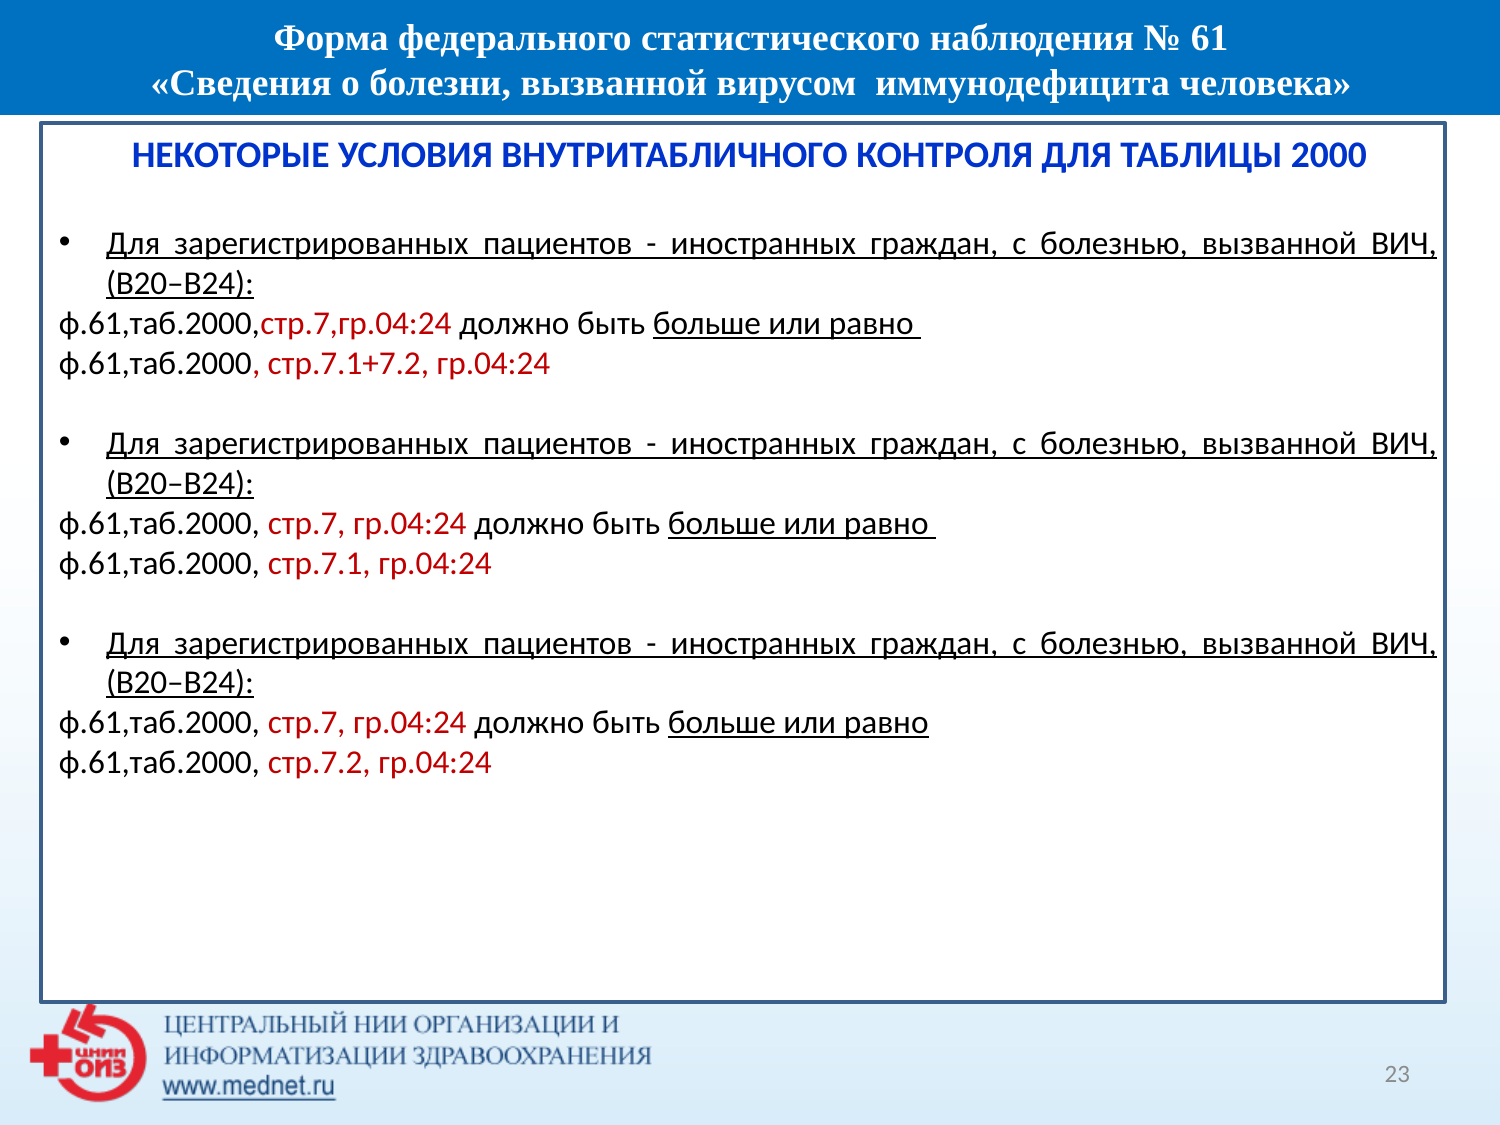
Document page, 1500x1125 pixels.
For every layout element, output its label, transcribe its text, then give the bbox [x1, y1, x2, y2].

text_box Для зарегистрированных пациентов - иностранных граждан, с болезнью, вызванной ВИЧ, (В20–В24): ф.61,таб.2000,стр.7,гр.04:24 должно быть больше или равно ф.61,таб.2000, стр.7.1+7.2, гр.04:24 Для зарегистрированных пациентов - иностранных граждан, с болезнью, вызванной ВИЧ, (В20–В24): ф.61,таб.2000, стр.7, гр.04:24 должно быть больше или равно ф.61,таб.2000, стр.7.1, гр.04:24 Для зарегистрированных пациентов - иностранных граждан, с болезнью, вызванной ВИЧ, (В20–В24): ф.61,таб.2000, стр.7, гр.04:24 должно быть больше или равно ф.61,таб.2000, стр.7.2, гр.04:24 [44, 214, 1452, 923]
text_box НЕКОТОРЫЕ УСЛОВИЯ ВНУТРИТАБЛИЧНОГО КОНТРОЛЯ ДЛЯ ТАБЛИЦЫ 2000 [48, 123, 1452, 183]
slide_number 23 [1074, 1042, 1425, 1103]
text_box [39, 121, 1447, 1004]
picture [0, 117, 1500, 1125]
text_box Форма федерального статистического наблюдения № 61 «Сведения о болезни, вызванной вирусом иммунодефицита человека» [0, 0, 1500, 117]
